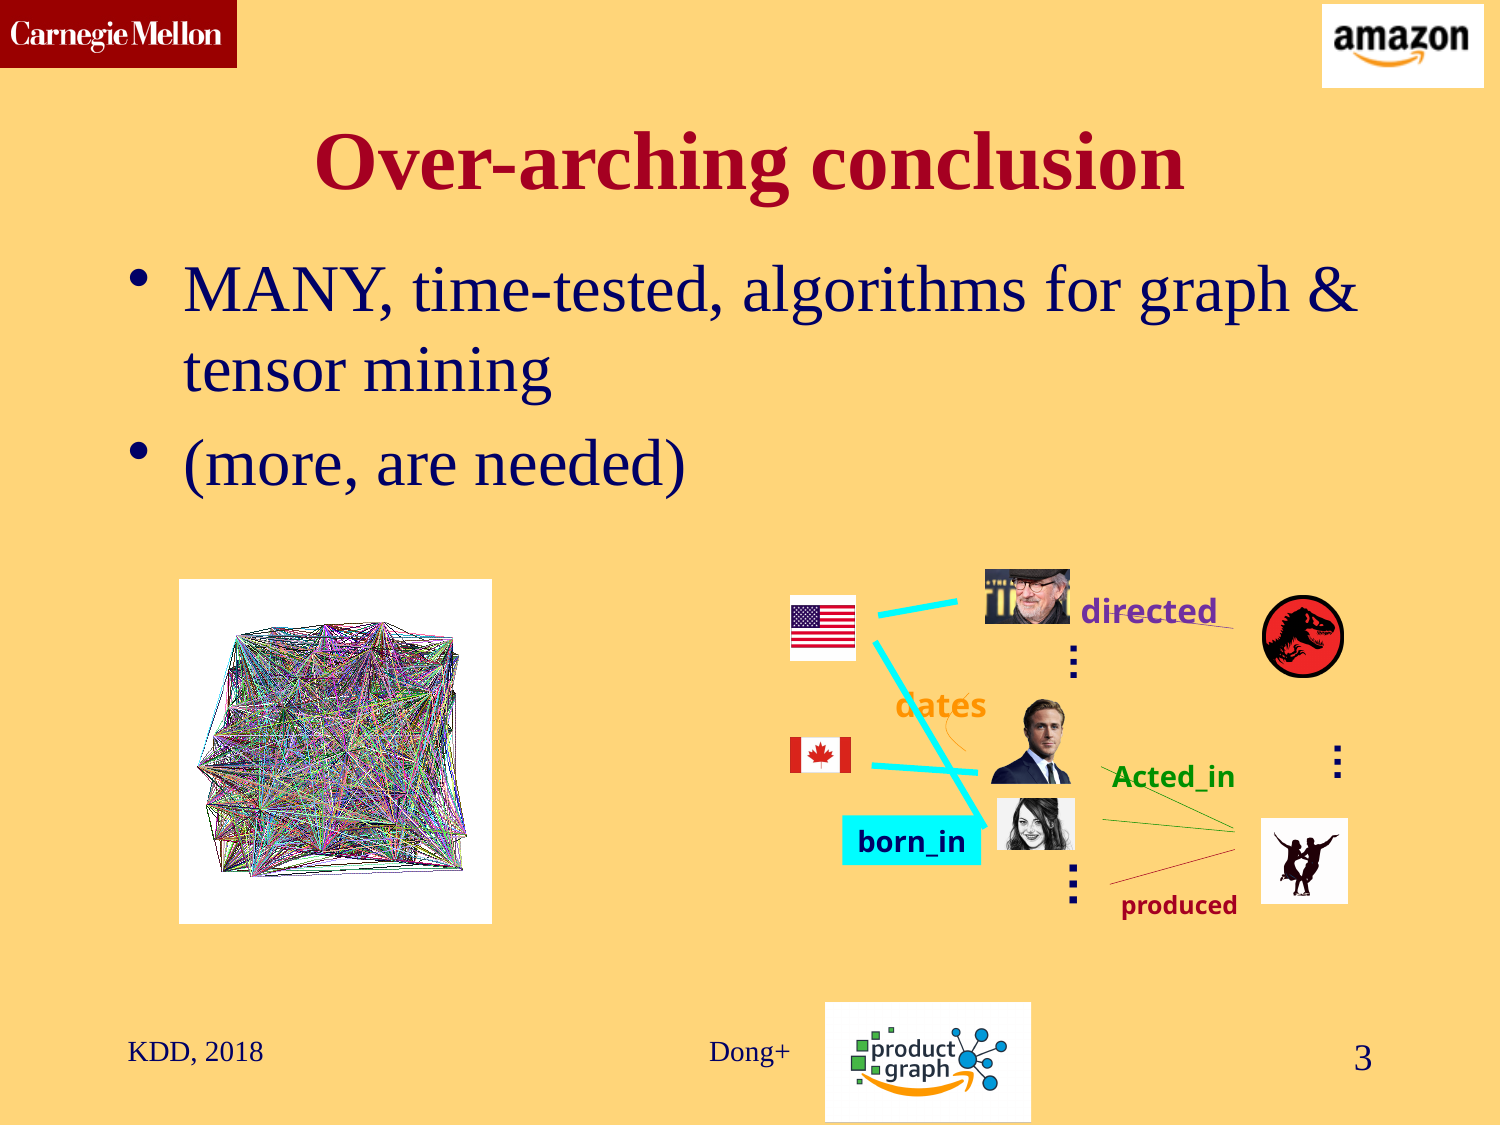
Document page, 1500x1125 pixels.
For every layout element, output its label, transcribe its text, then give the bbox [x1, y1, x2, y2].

slide_number KDD, 2018 [112, 1024, 426, 1101]
footer Dong+ [512, 1024, 988, 1101]
picture [1322, 4, 1484, 88]
title Over-arching conclusion [112, 99, 1388, 213]
picture [0, 0, 237, 68]
picture [179, 579, 493, 924]
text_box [789, 569, 1384, 931]
slide_number 3 [1074, 1024, 1388, 1101]
list MANY, time-tested, algorithms for graph & tensor mining (more, are needed) [112, 237, 1388, 1001]
